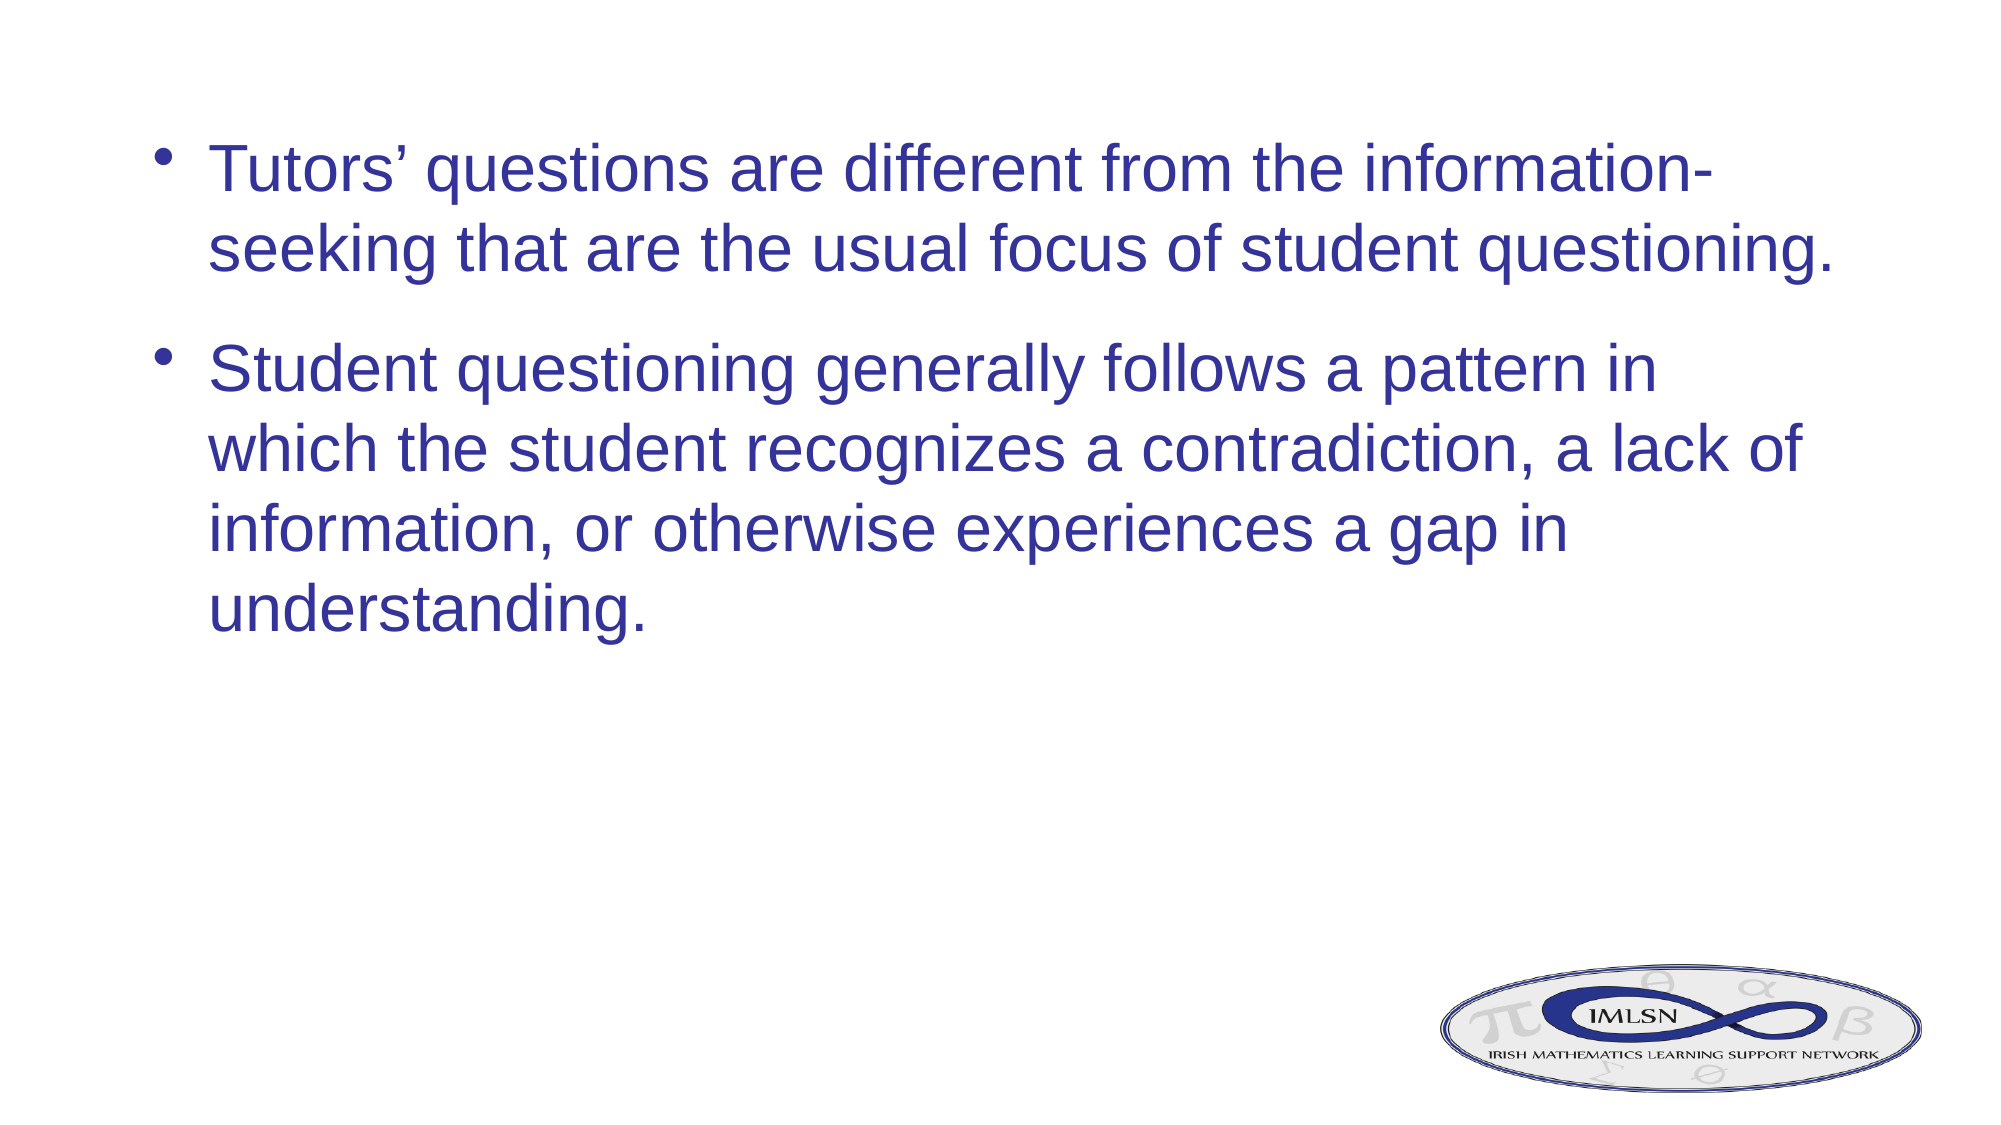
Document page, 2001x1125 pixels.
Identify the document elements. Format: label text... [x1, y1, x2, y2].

picture [1440, 964, 1922, 1093]
list Tutors’ questions are different from the information-seeking that are the usual focus of student questioning. Student questioning generally follows a pattern in which the student recognizes a contradiction, a lack of information, or otherwise experiences a gap in understanding. [137, 117, 1863, 1014]
